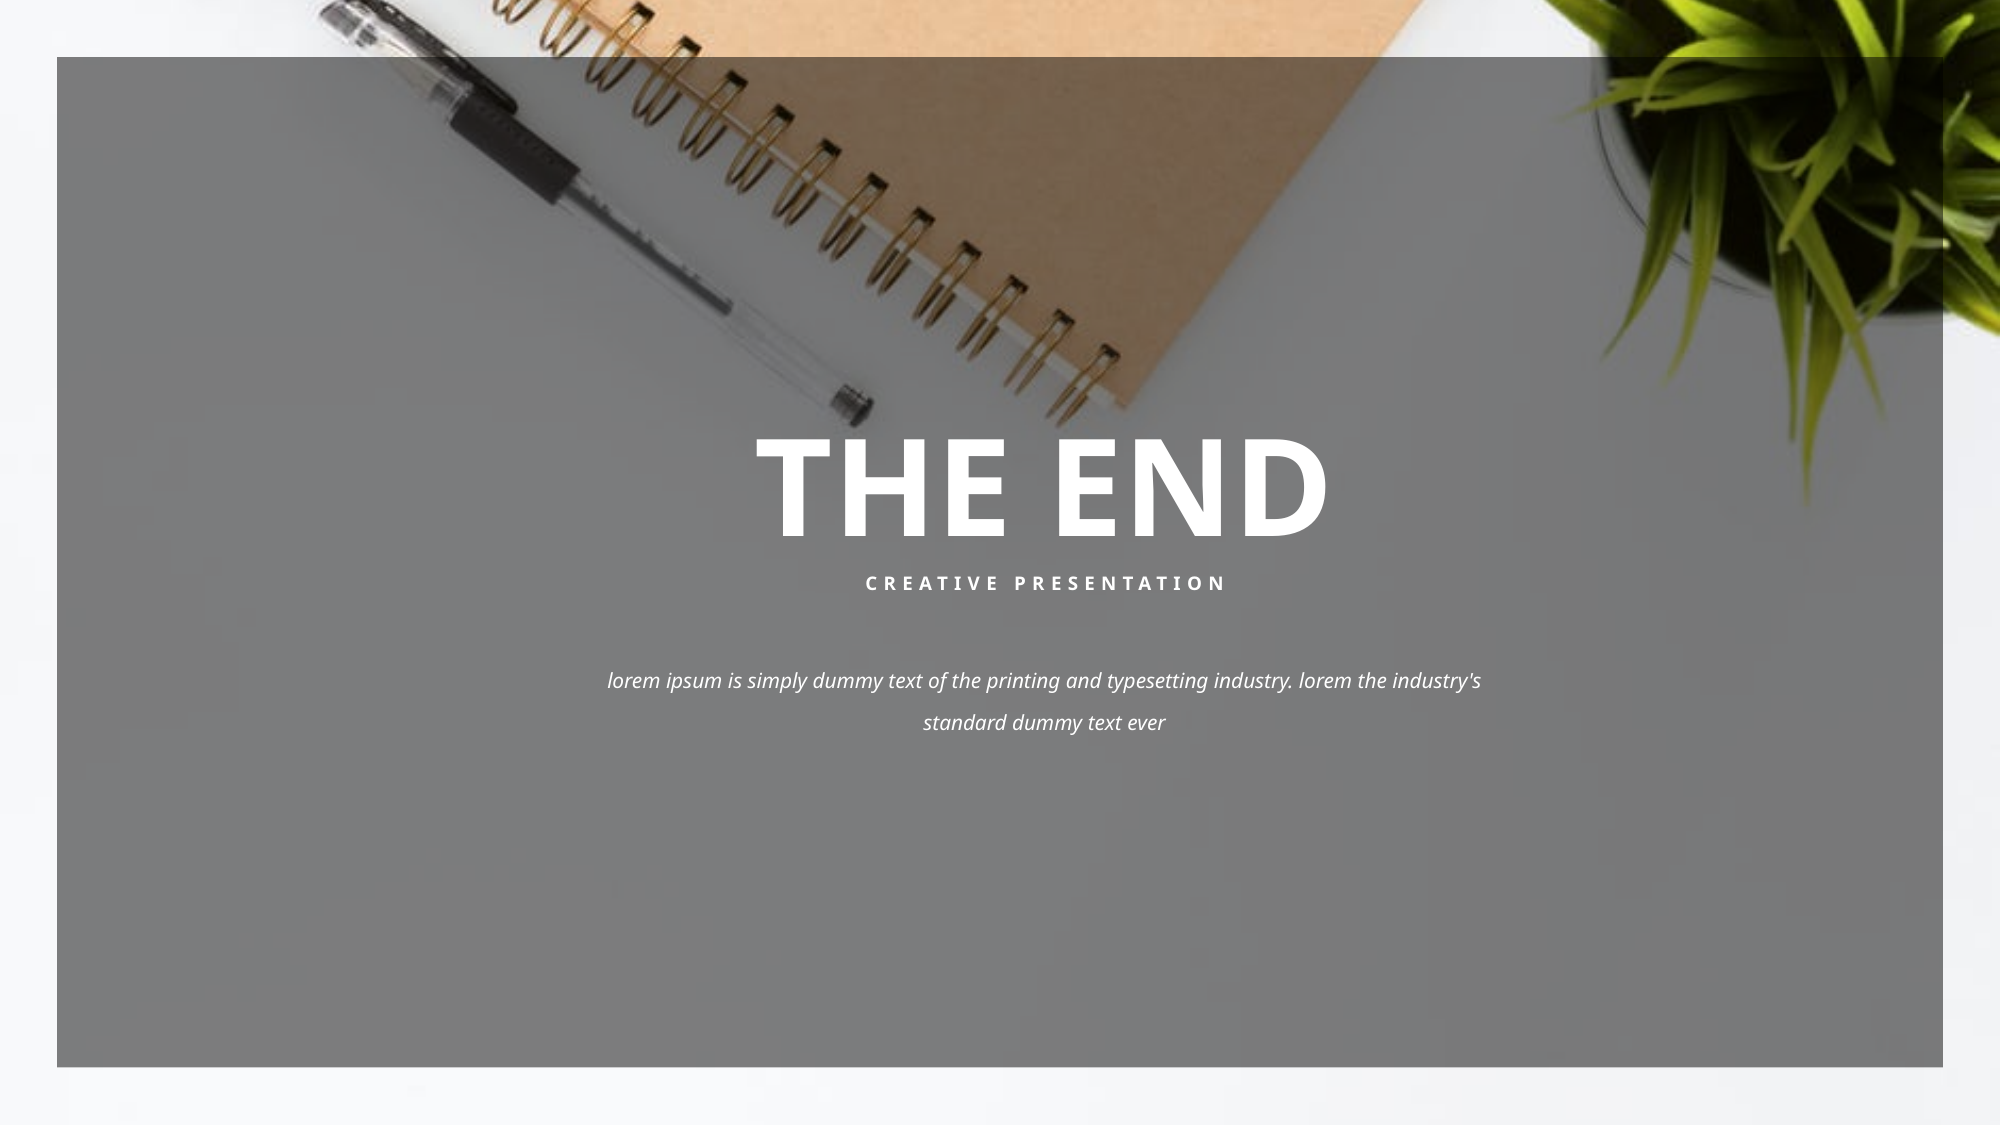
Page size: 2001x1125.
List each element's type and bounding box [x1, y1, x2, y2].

text_box [582, 394, 1507, 738]
picture [0, 0, 2000, 1125]
